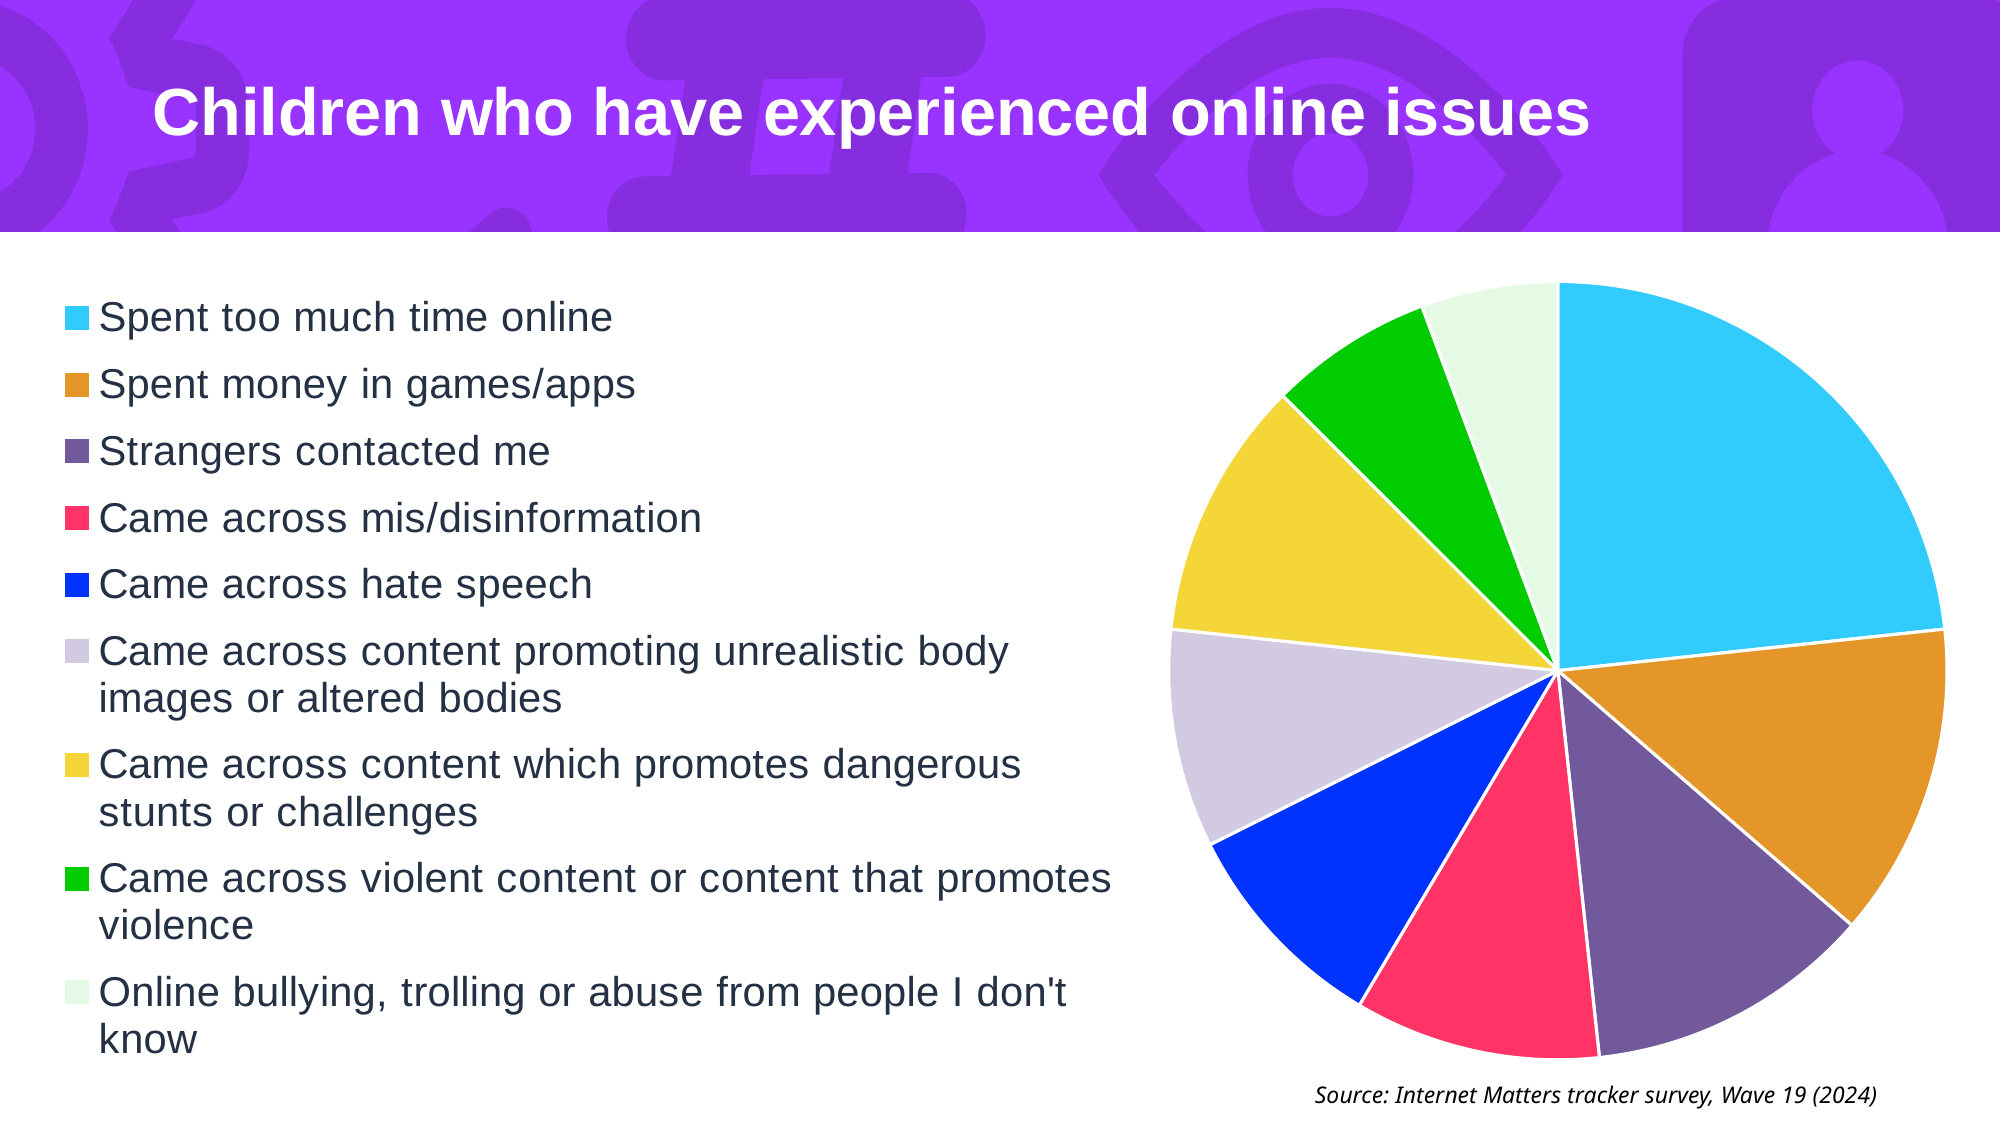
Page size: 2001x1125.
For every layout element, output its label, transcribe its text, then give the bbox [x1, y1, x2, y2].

picture [0, 0, 2000, 233]
text_box Source: Internet Matters tracker survey, Wave 19 (2024) [1300, 1073, 1982, 1116]
chart [33, 231, 1965, 1096]
